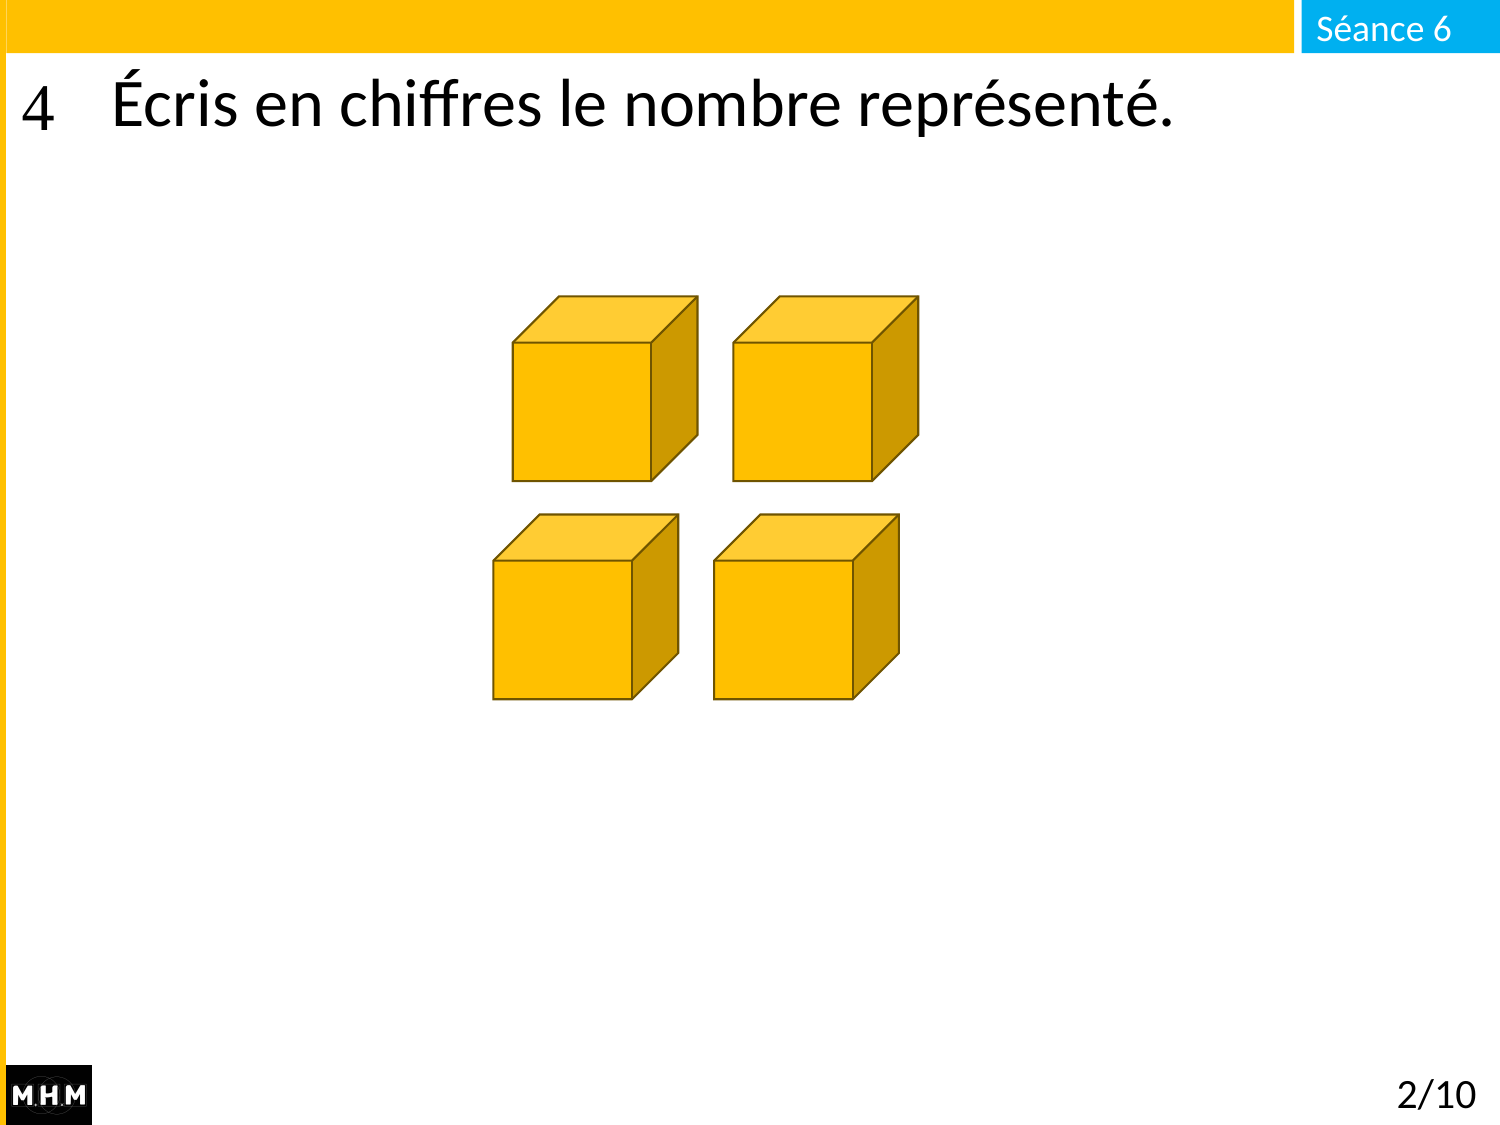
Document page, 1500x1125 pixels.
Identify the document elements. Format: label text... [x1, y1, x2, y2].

title Correction [517, 298, 693, 341]
title Écris en chiffres le nombre représenté. [96, 60, 1391, 150]
list 2/10 [1373, 1064, 1500, 1125]
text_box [498, 516, 674, 559]
text_box [719, 516, 894, 559]
text_box [492, 513, 680, 701]
text_box [511, 295, 699, 483]
picture [6, 1065, 92, 1125]
text_box [713, 513, 900, 701]
text_box [732, 295, 920, 483]
list 10/10 [738, 298, 914, 341]
